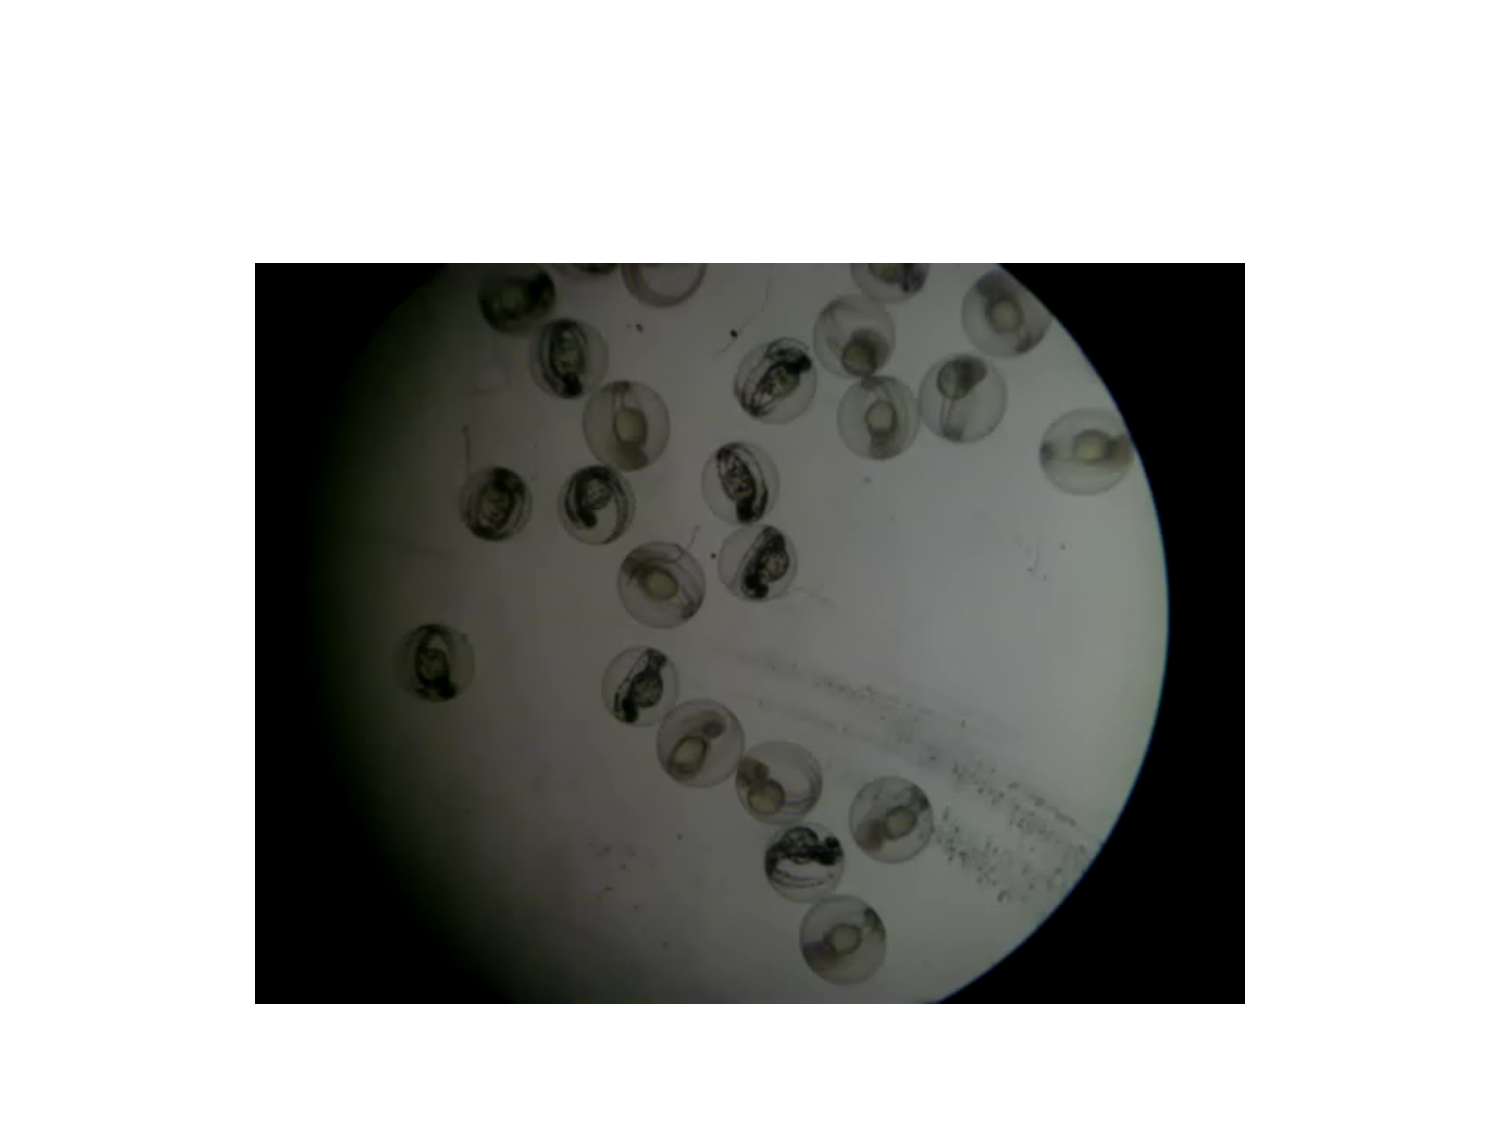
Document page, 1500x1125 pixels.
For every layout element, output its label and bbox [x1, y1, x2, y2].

list [254, 262, 1246, 1006]
